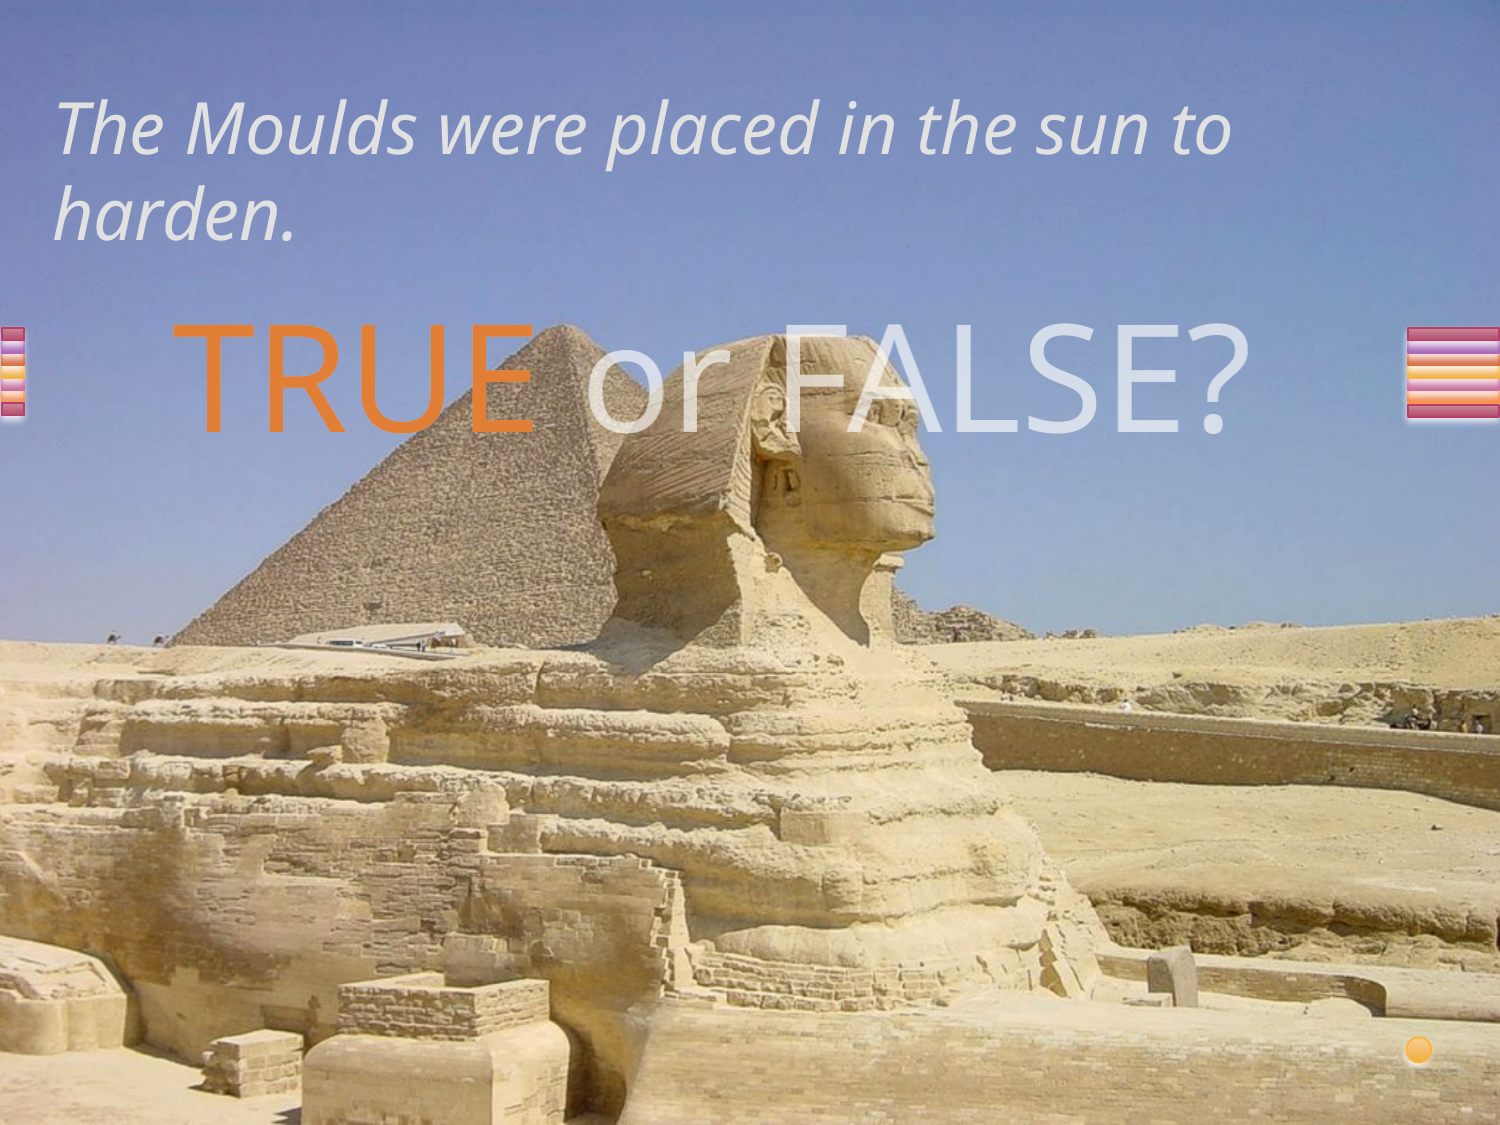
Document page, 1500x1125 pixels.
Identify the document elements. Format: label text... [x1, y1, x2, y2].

title The Moulds were placed in the sun to harden. [37, 75, 1388, 263]
picture [0, 0, 1500, 1125]
